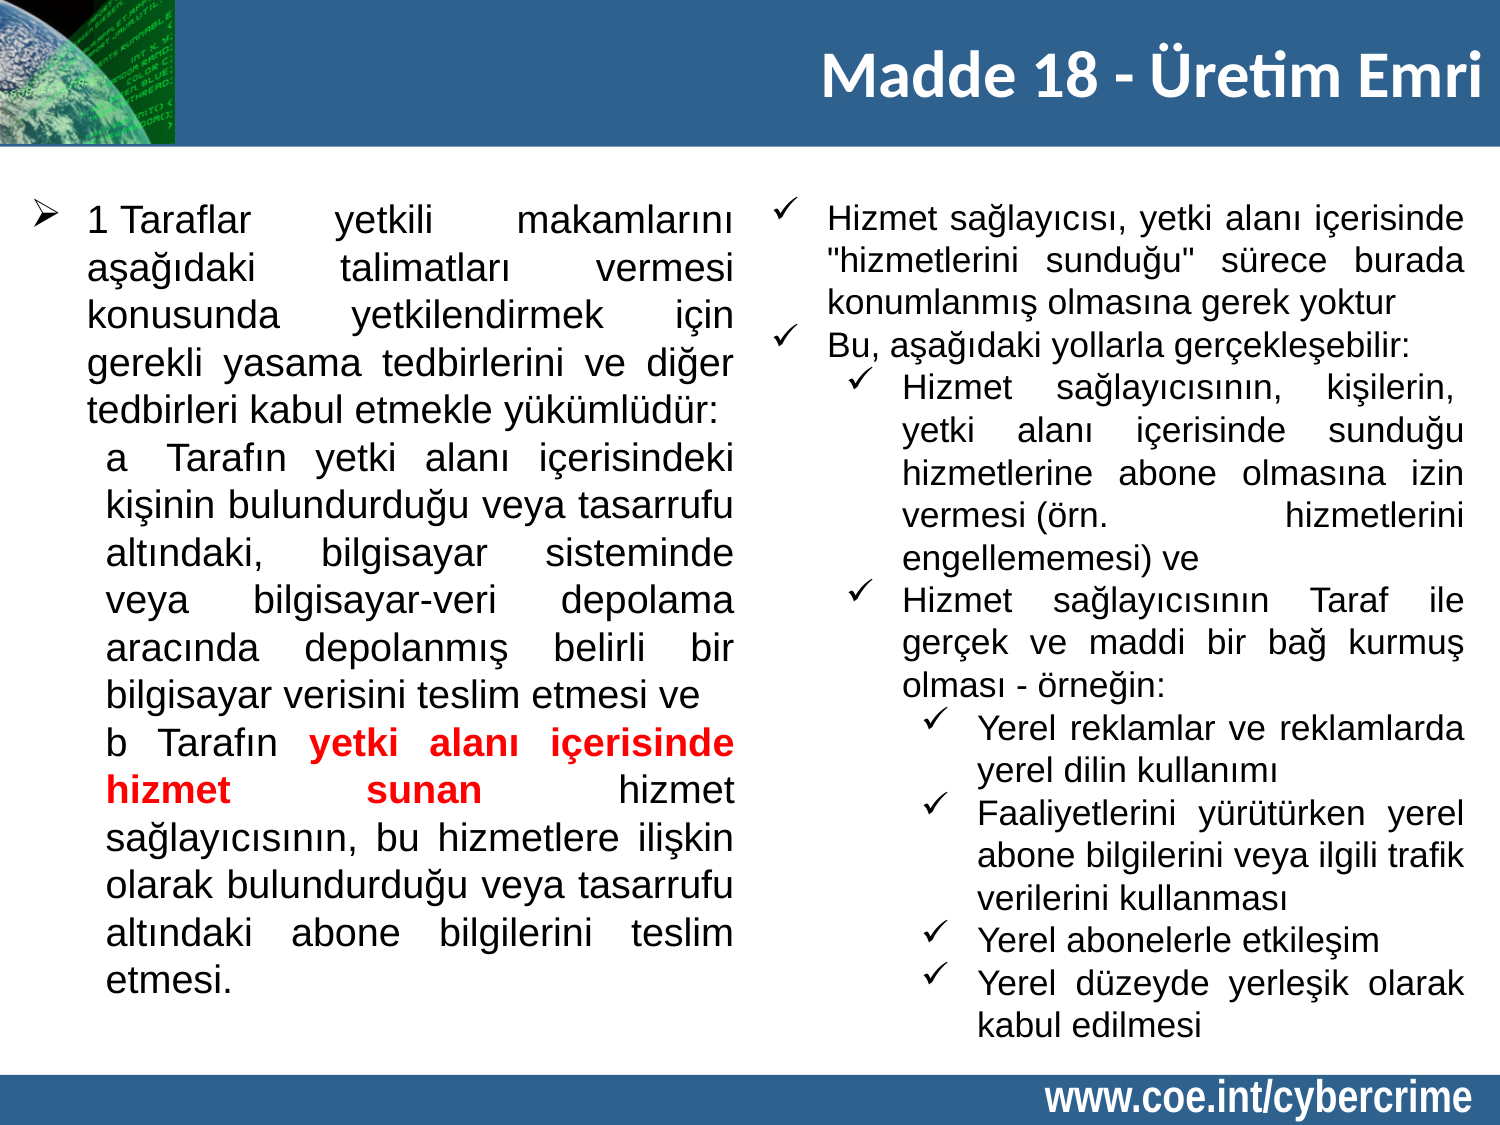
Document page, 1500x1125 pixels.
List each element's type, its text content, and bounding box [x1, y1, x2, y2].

text_box Hizmet sağlayıcısı, yetki alanı içerisinde "hizmetlerini sunduğu" sürece burada konumlanmış olmasına gerek yoktur Bu, aşağıdaki yollarla gerçekleşebilir: Hizmet sağlayıcısının, kişilerin, yetki alanı içerisinde sunduğu hizmetlerine abone olmasına izin vermesi (örn. hizmetlerini engellememesi) ve Hizmet sağlayıcısının Taraf ile gerçek ve maddi bir bağ kurmuş olması - örneğin: Yerel reklamlar ve reklamlarda yerel dilin kullanımı Faaliyetlerini yürütürken yerel abone bilgilerini veya ilgili trafik verilerini kullanması Yerel abonelerle etkileşim Yerel düzeyde yerleşik olarak kabul edilmesi [755, 186, 1480, 1053]
text_box www.coe.int/cybercrime [1030, 1059, 1500, 1125]
text_box 1 Taraflar yetkili makamlarını aşağıdaki talimatları vermesi konusunda yetkilendirmek için gerekli yasama tedbirlerini ve diğer tedbirleri kabul etmekle yükümlüdür: a Tarafın yetki alanı içerisindeki kişinin bulundurduğu veya tasarrufu altındaki, bilgisayar sisteminde veya bilgisayar-veri depolama aracında depolanmış belirli bir bilgisayar verisini teslim etmesi ve b Tarafın yetki alanı içerisinde hizmet sunan hizmet sağlayıcısının, bu hizmetlere ilişkin olarak bulundurduğu veya tasarrufu altındaki abone bilgilerini teslim etmesi. [15, 186, 750, 1057]
picture [0, 0, 175, 144]
text_box [0, 1073, 1030, 1125]
text_box Madde 18 - Üretim Emri [177, 0, 1500, 149]
